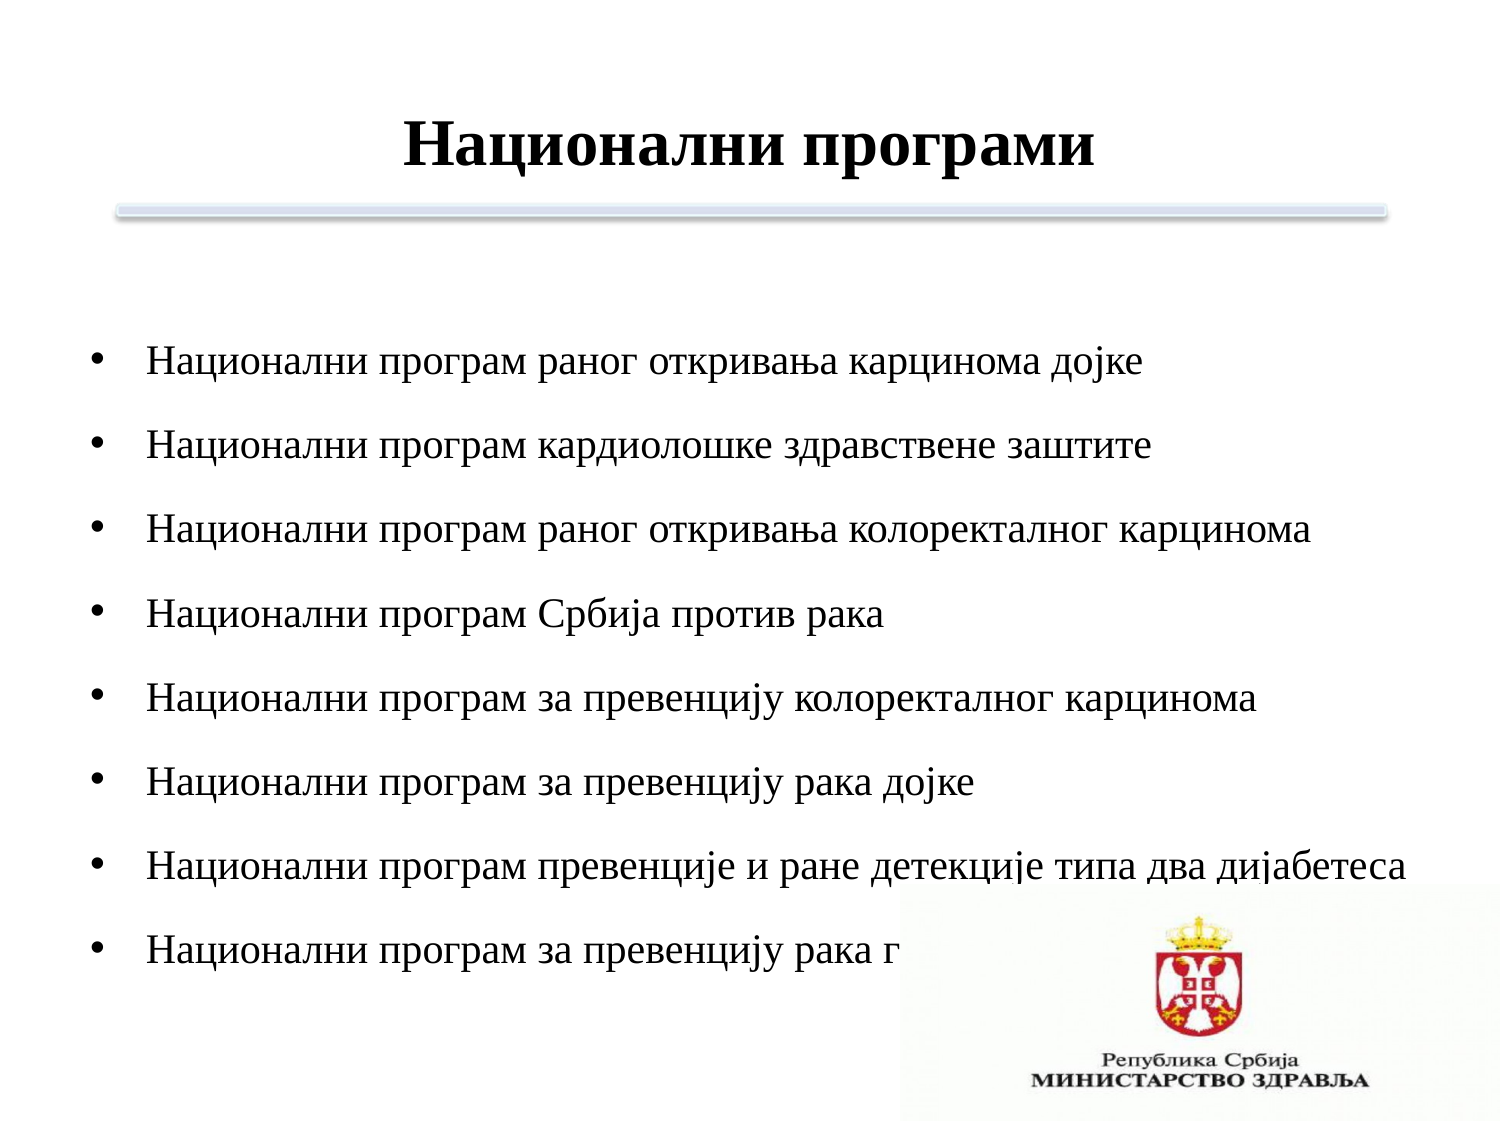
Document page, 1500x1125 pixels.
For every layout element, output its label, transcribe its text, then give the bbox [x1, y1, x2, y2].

list Национални програм раног откривања карцинома дојке Национални програм кардиолошке здравствене заштите Национални програм раног откривања колоректалног карцинома Национални програм Србија против рака Национални програм за превенцију колоректалног карцинома Национални програм за превенцију рака дојке Национални програм превенције и ране детекције типа два дијабетеса Национални програм за превенцију рака грлића materice [75, 299, 1425, 1005]
title Национални програми [75, 45, 1425, 233]
picture [899, 884, 1500, 1121]
picture [106, 199, 1396, 229]
